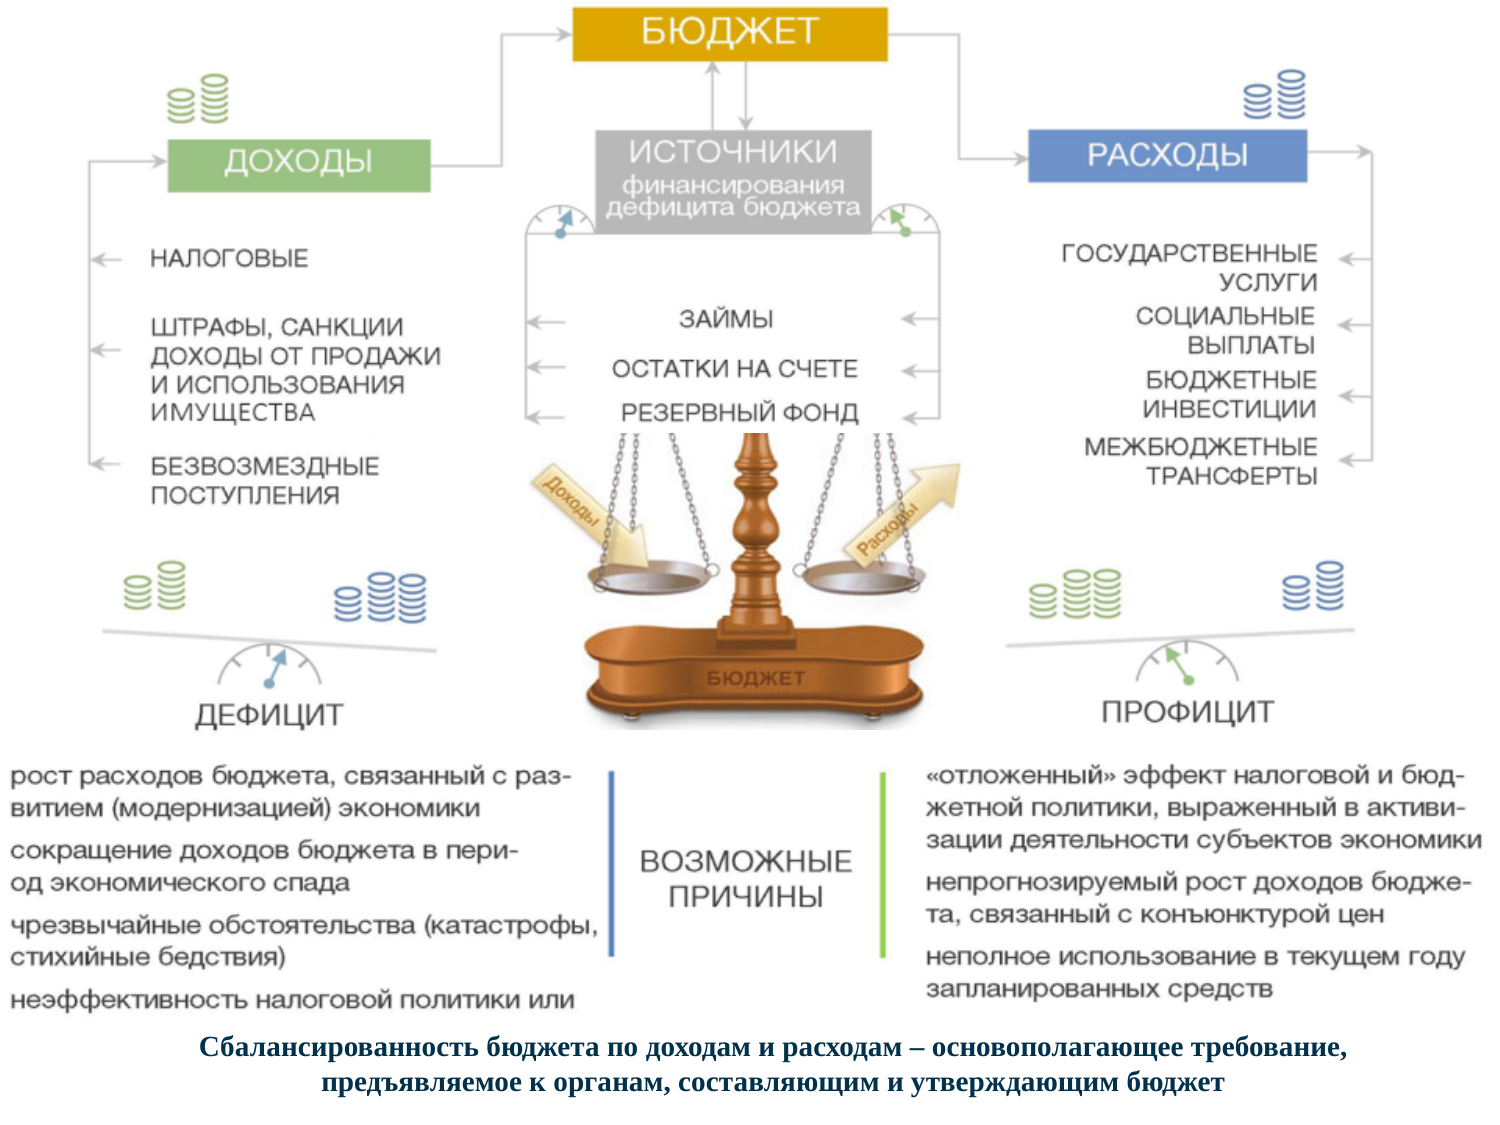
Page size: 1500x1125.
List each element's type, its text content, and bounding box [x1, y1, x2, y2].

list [0, 0, 1500, 1032]
picture [527, 433, 964, 731]
text_box Сбалансированность бюджета по доходам и расходам – основополагающее требование, предъявляемое к органам, составляющим и утверждающим бюджет [105, 1041, 1442, 1125]
